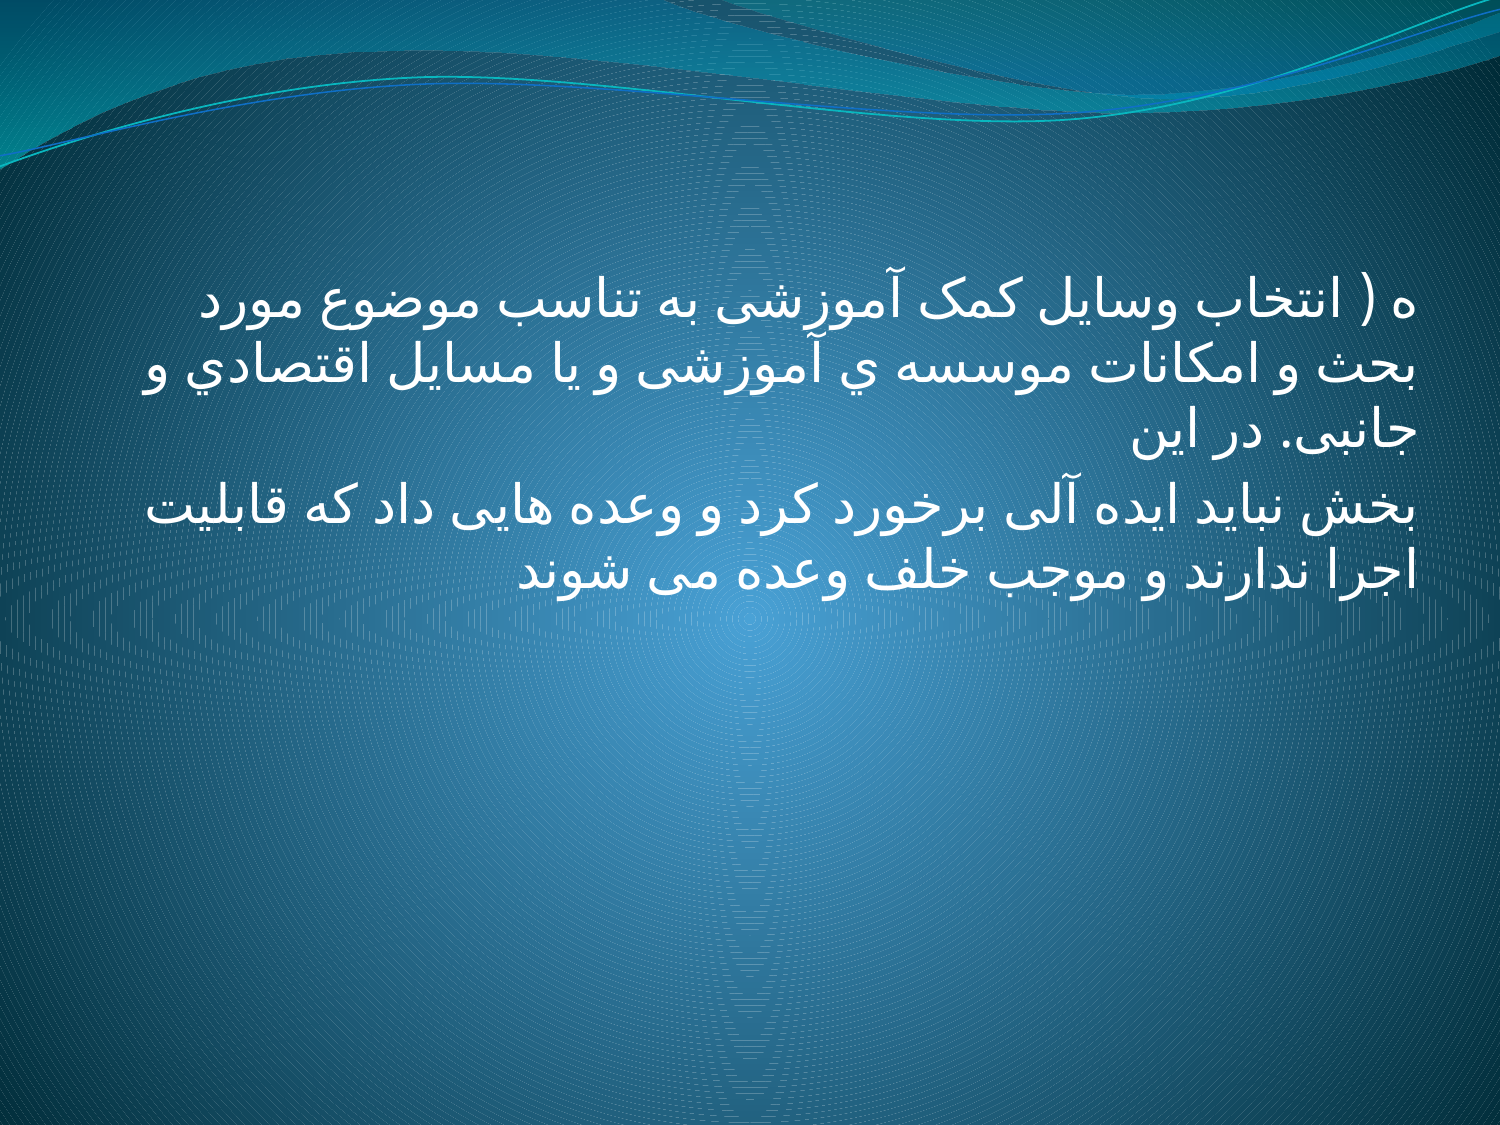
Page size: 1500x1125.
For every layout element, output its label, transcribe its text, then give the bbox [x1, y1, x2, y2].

subtitle ه ( انتخاب وسایل کمک آموزشی به تناسب موضوع مورد بحث و امکانات موسسه ي آموزشی و یا مسایل اقتصادي و جانبی. در این بخش نباید ایده آلی برخورد کرد و وعده هایی داد که قابلیت اجرا ندارند و موجب خلف وعده می شوند [76, 255, 1424, 1012]
